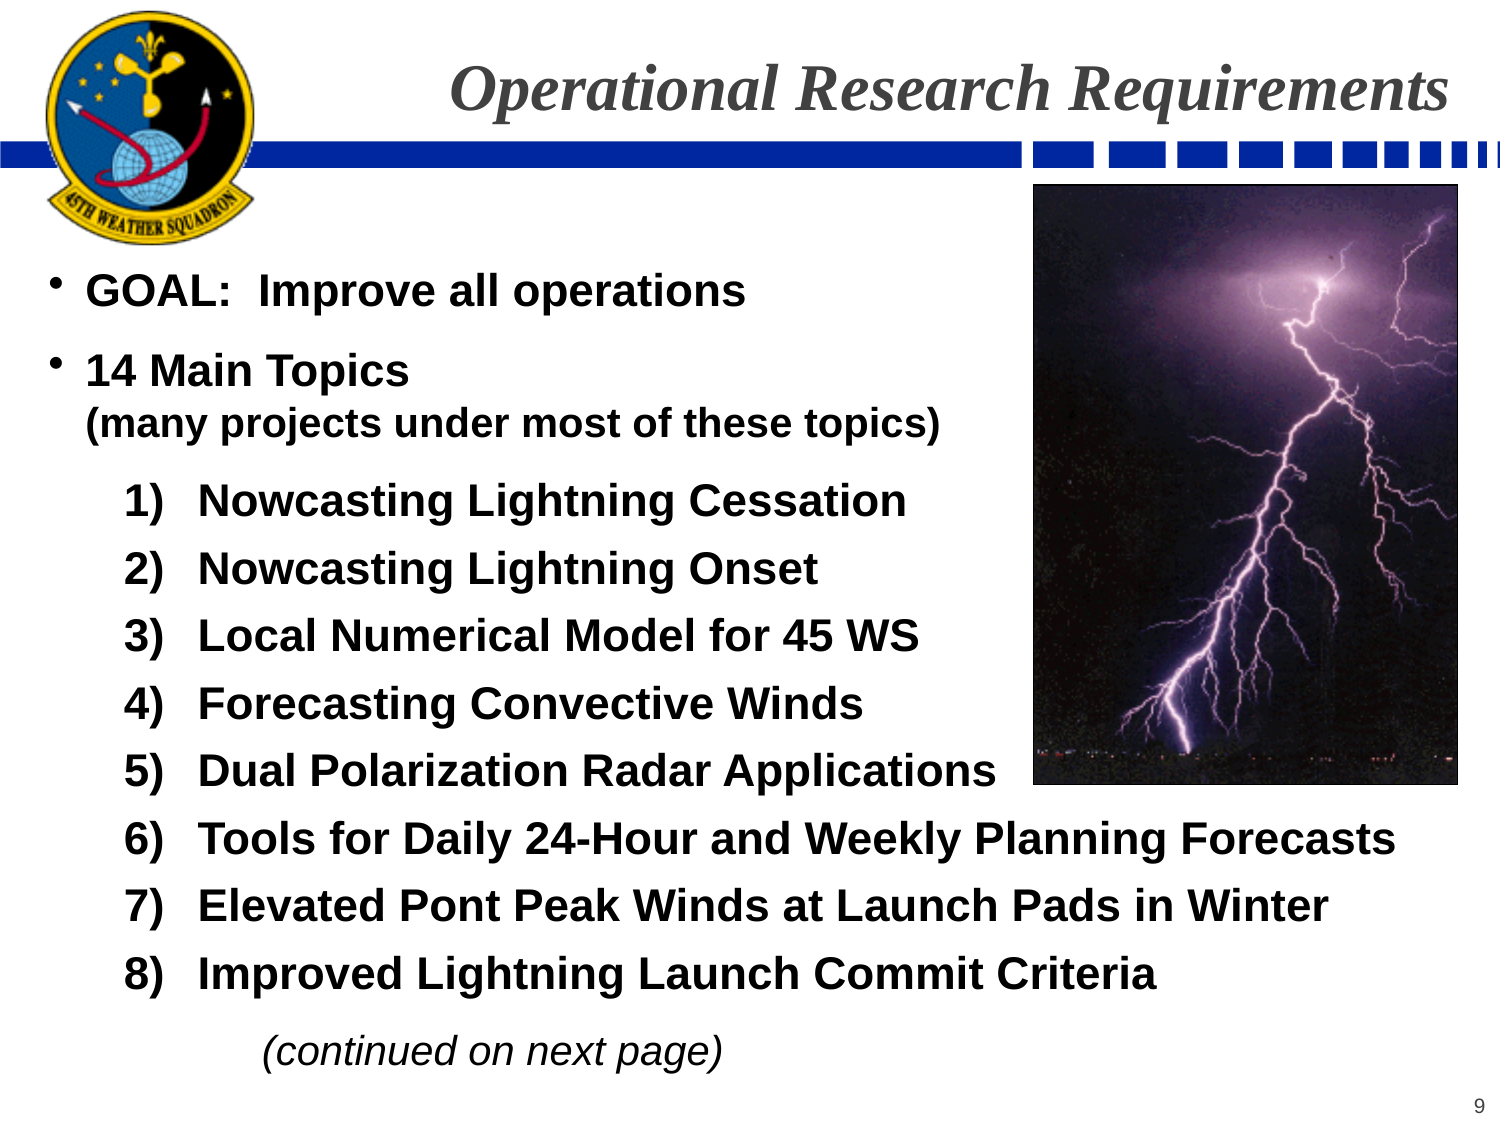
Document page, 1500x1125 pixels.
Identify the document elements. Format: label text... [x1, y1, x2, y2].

picture [1034, 185, 1457, 784]
picture [40, 7, 263, 250]
text_box GOAL: Improve all operations 14 Main Topics (many projects under most of these topics) Nowcasting Lightning Cessation Nowcasting Lightning Onset Local Numerical Model for 45 WS Forecasting Convective Winds Dual Polarization Radar Applications Tools for Daily 24-Hour and Weekly Planning Forecasts Elevated Pont Peak Winds at Launch Pads in Winter Improved Lightning Launch Commit Criteria (continued on next page) [33, 253, 1500, 1081]
text_box Operational Research Requirements [434, 36, 1467, 131]
